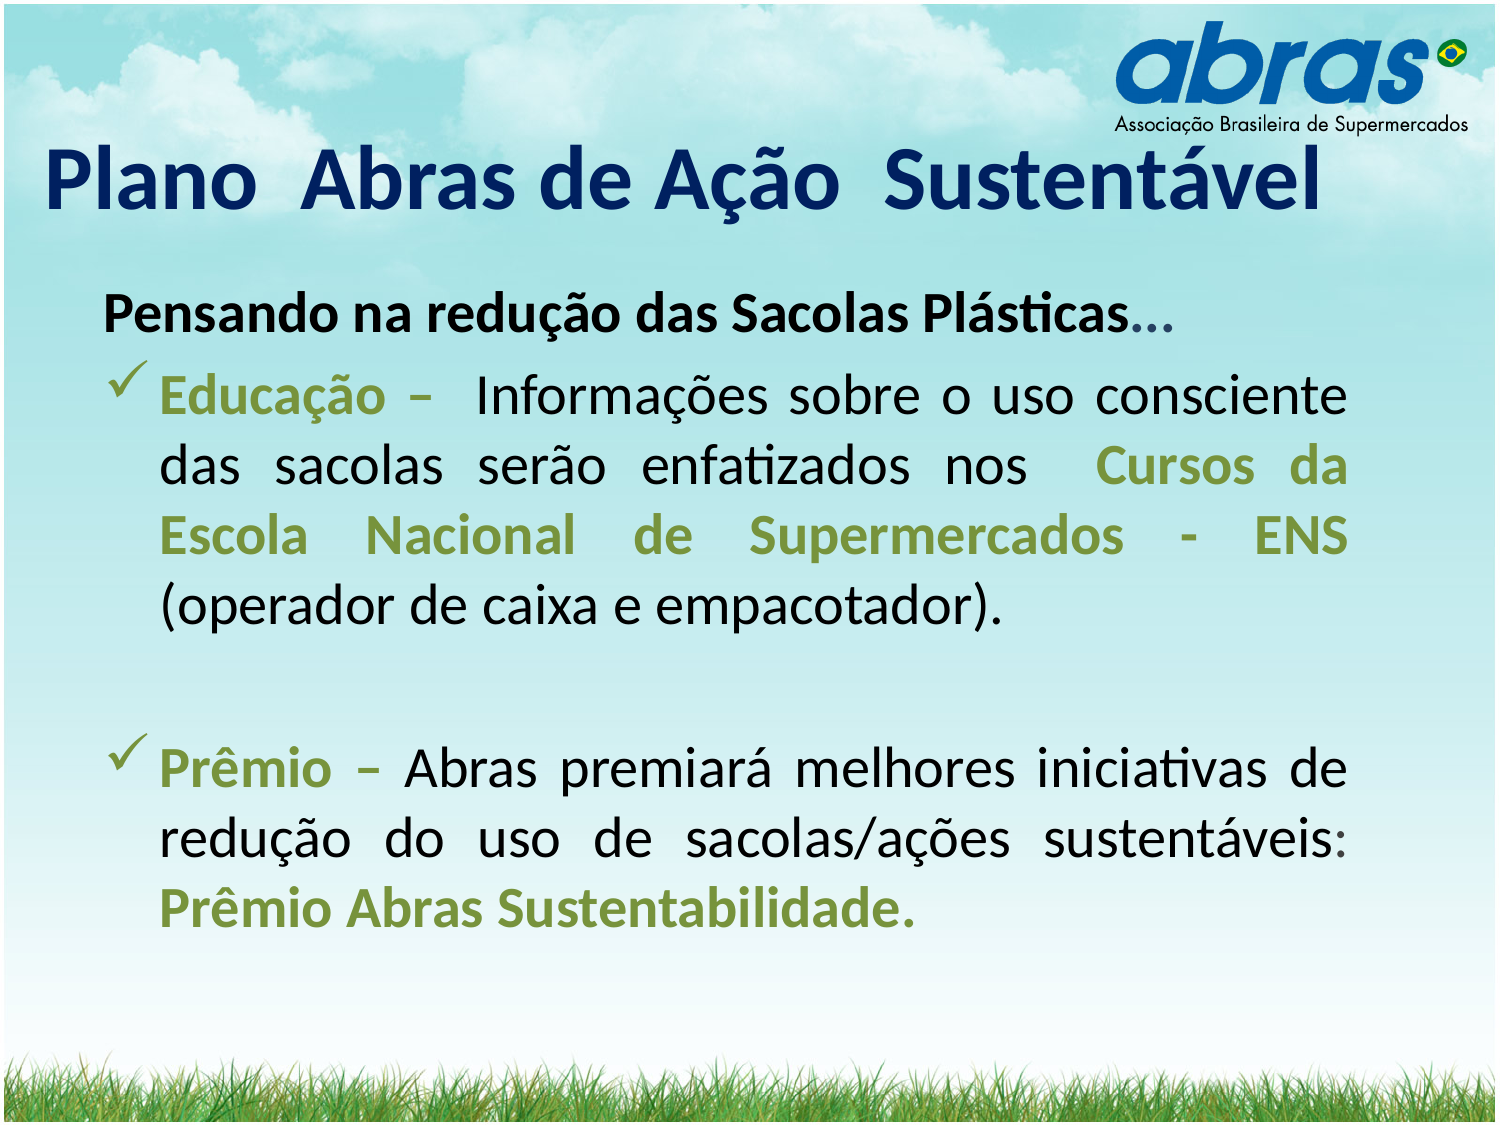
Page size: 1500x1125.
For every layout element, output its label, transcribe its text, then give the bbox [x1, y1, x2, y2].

title Plano Abras de Ação Sustentável [29, 113, 1341, 232]
picture [0, 0, 1500, 1125]
list Pensando na redução das Sacolas Plásticas... Educação – Informações sobre o uso consciente das sacolas serão enfatizados nos Cursos da Escola Nacional de Supermercados - ENS (operador de caixa e empacotador). Prêmio – Abras premiará melhores iniciativas de redução do uso de sacolas/ações sustentáveis: Prêmio Abras Sustentabilidade. [88, 266, 1365, 1118]
